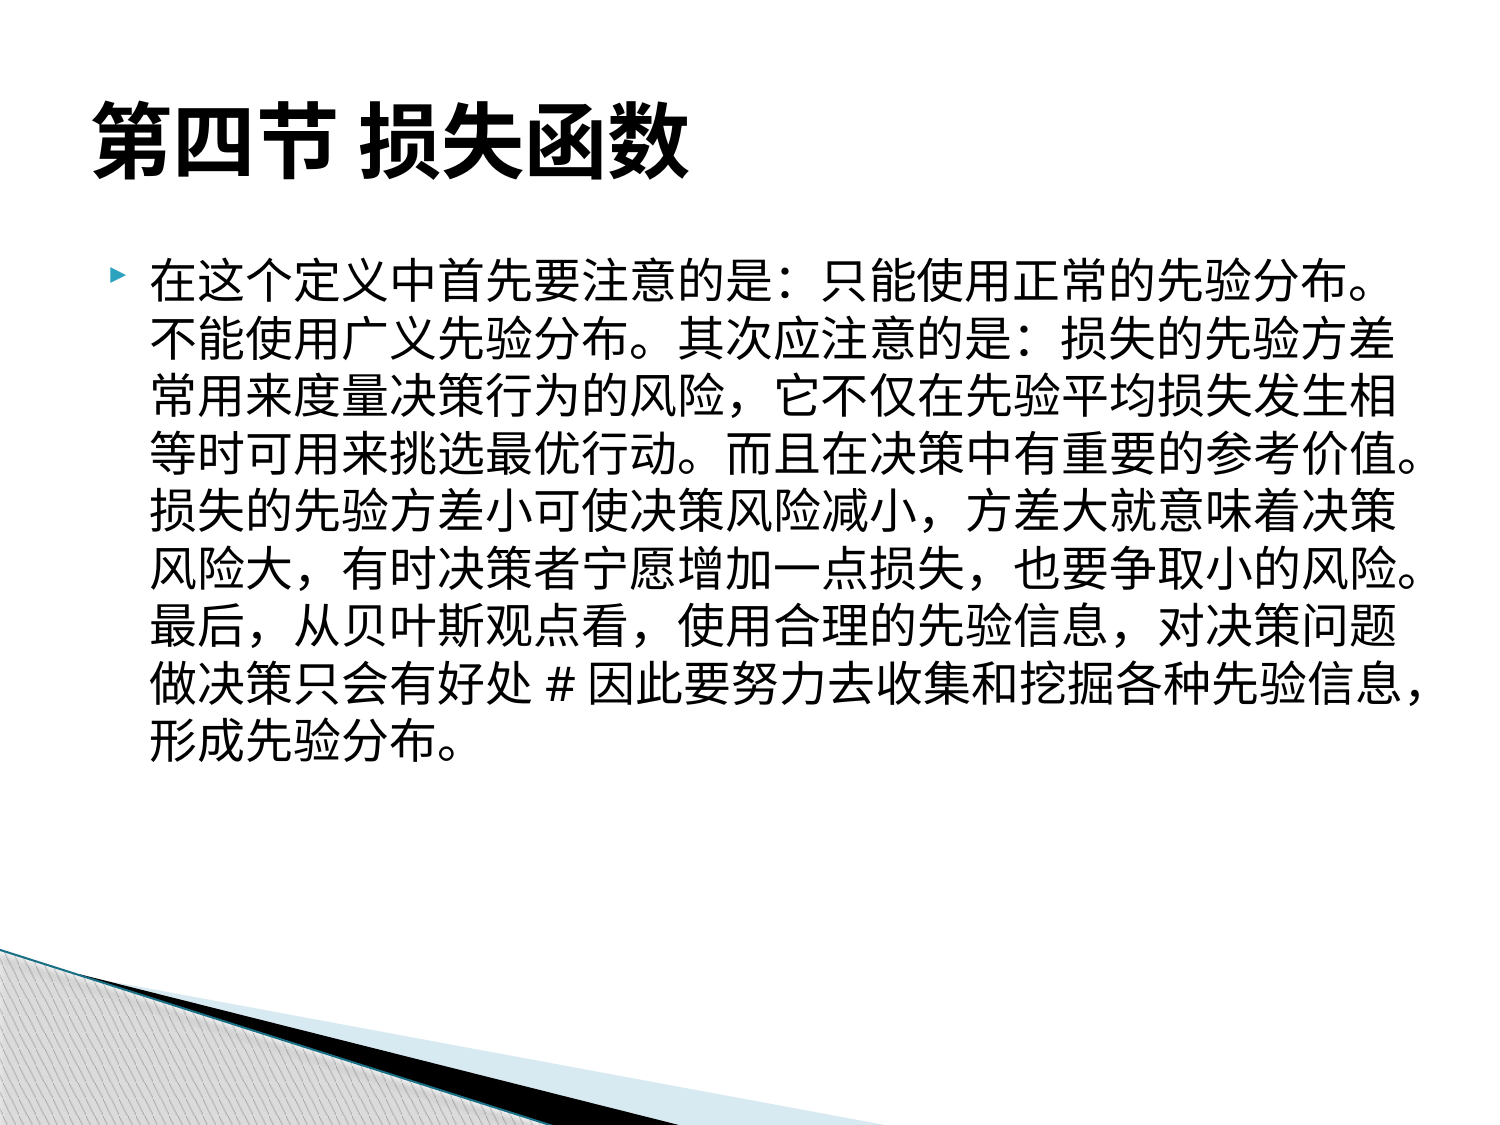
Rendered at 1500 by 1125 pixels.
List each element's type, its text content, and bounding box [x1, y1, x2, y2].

title 第四节 损失函数 [75, 45, 1425, 233]
list 在这个定义中首先要注意的是：只能使用正常的先验分布。不能使用广义先验分布。其次应注意的是：损失的先验方差常用来度量决策行为的风险，它不仅在先验平均损失发生相等时可用来挑选最优行动。而且在决策中有重要的参考价值。损失的先验方差小可使决策风险减小，方差大就意味着决策风险大，有时决策者宁愿增加一点损失，也要争取小的风险。最后，从贝叶斯观点看，使用合理的先验信息，对决策问题做决策只会有好处#因此要努力去收集和挖掘各种先验信息，形成先验分布。 [75, 243, 1425, 1125]
